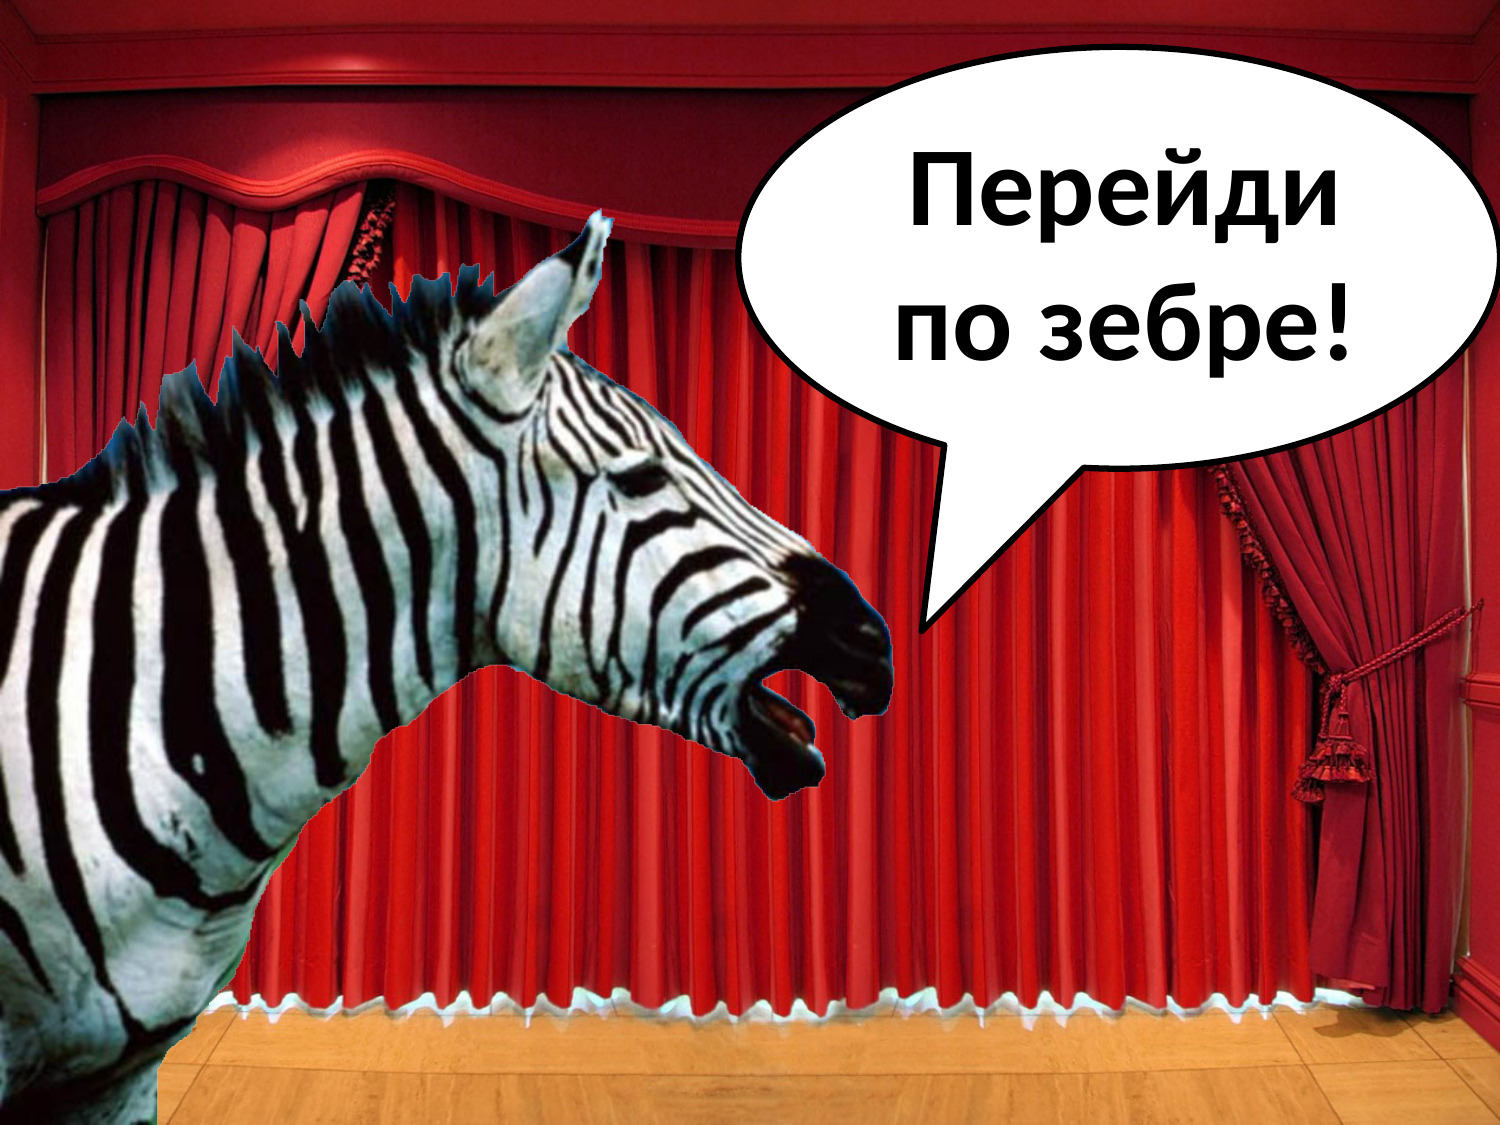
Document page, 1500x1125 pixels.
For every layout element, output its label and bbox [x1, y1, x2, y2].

picture [0, 0, 1500, 1125]
text_box [737, 46, 1500, 469]
